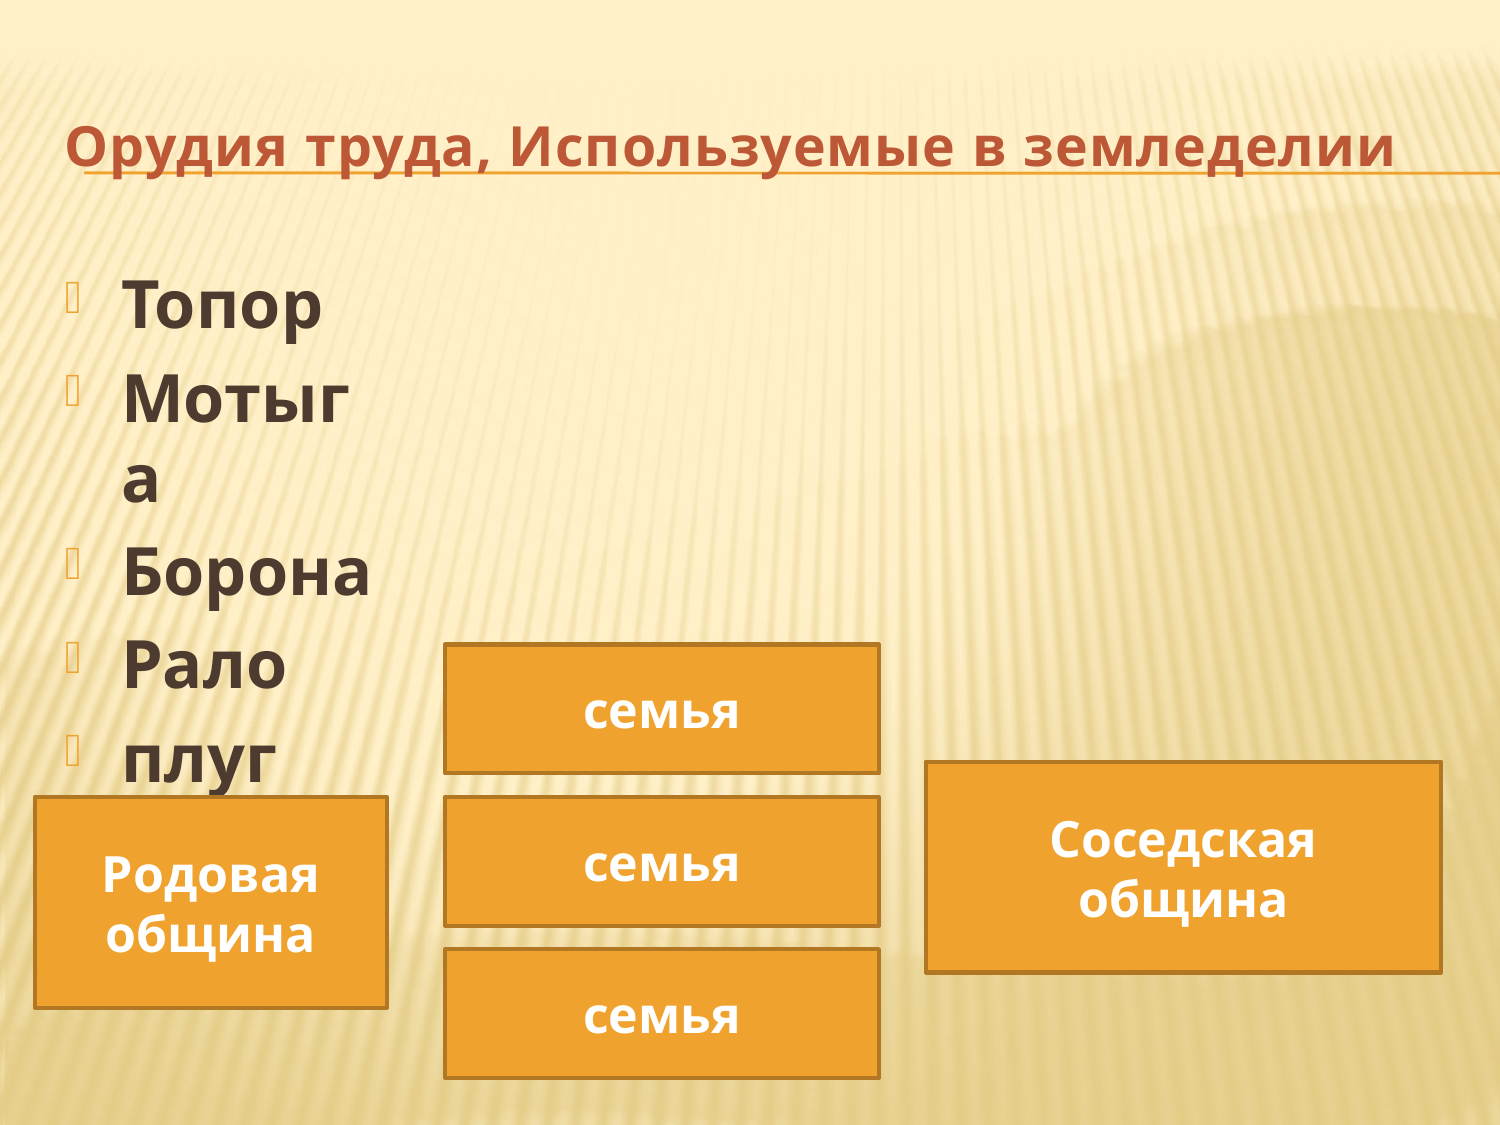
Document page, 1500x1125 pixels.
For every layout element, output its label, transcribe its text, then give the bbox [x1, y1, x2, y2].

text_box семья [443, 947, 881, 1080]
text_box семья [443, 642, 881, 775]
text_box семья [443, 795, 881, 928]
list Топор Мотыга Борона Рало плуг [50, 254, 399, 750]
text_box Родовая община [33, 795, 389, 1010]
text_box Соседская община [924, 760, 1443, 975]
title Орудия труда, Используемые в земледелии [50, 75, 1475, 213]
